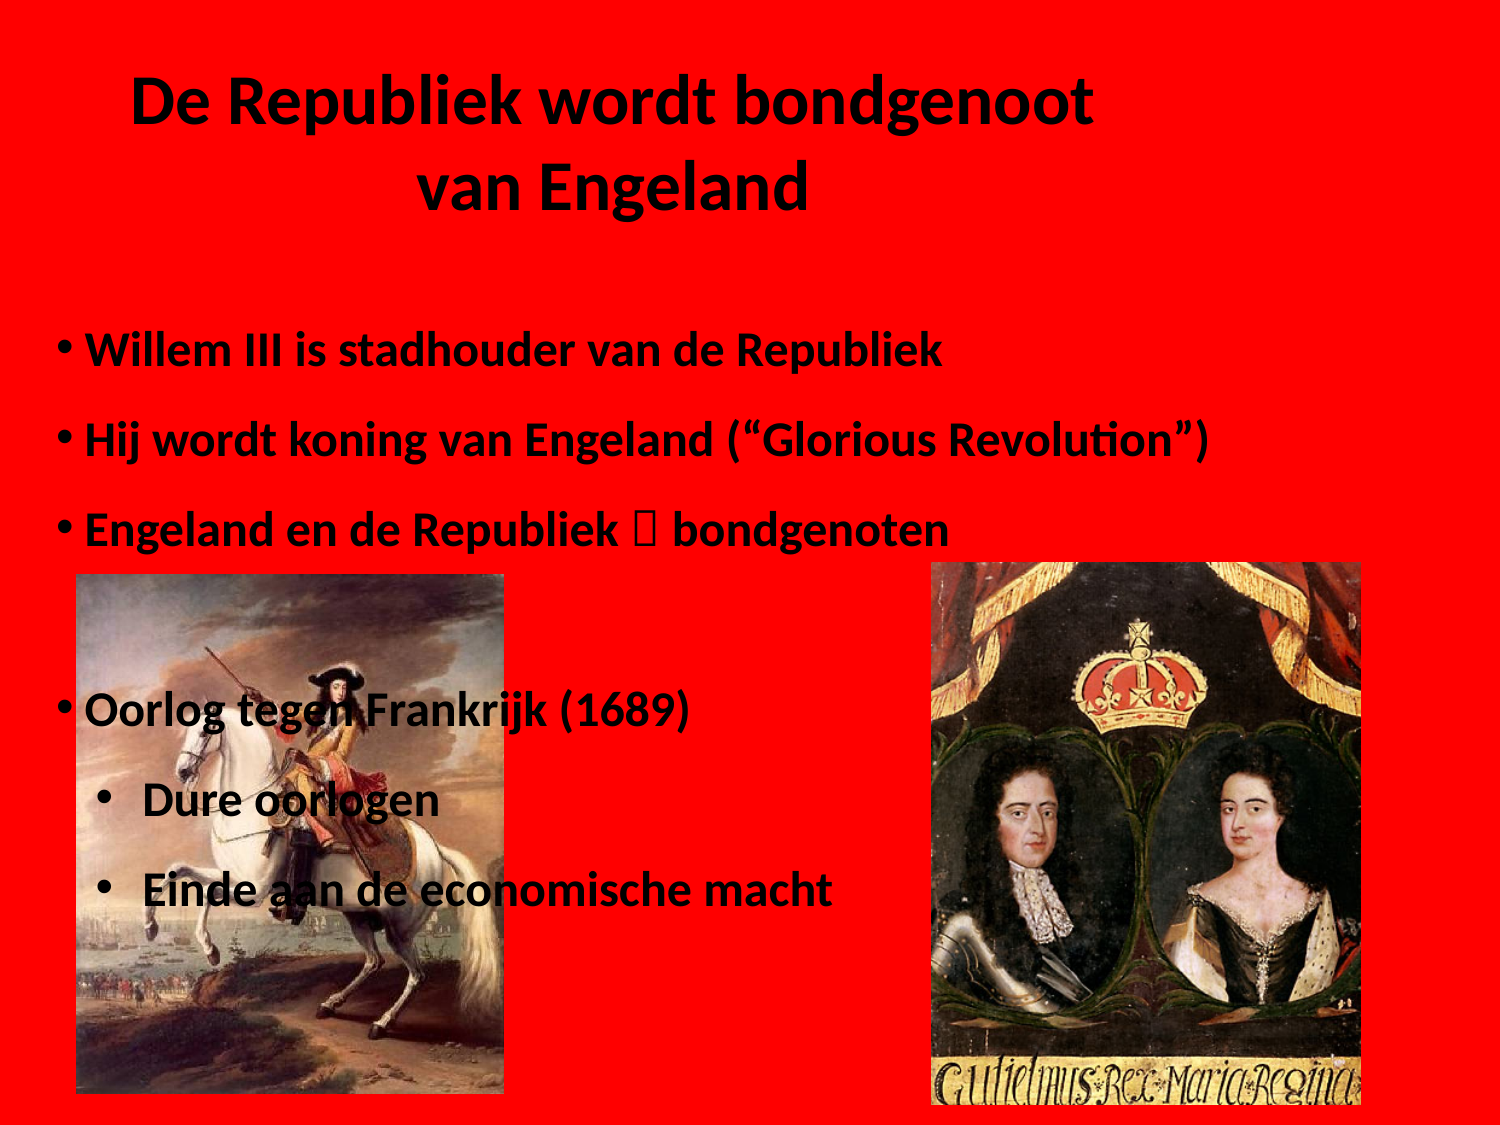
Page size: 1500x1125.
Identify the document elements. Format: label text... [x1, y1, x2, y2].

title De Republiek wordt bondgenoot van Engeland [75, 45, 1152, 233]
text_box Willem III is stadhouder van de Republiek Hij wordt koning van Engeland (“Glorious Revolution”) Engeland en de Republiek  bondgenoten Oorlog tegen Frankrijk (1689) Dure oorlogen Einde aan de economische macht [41, 278, 1258, 924]
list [76, 574, 505, 1095]
picture [931, 562, 1361, 1105]
